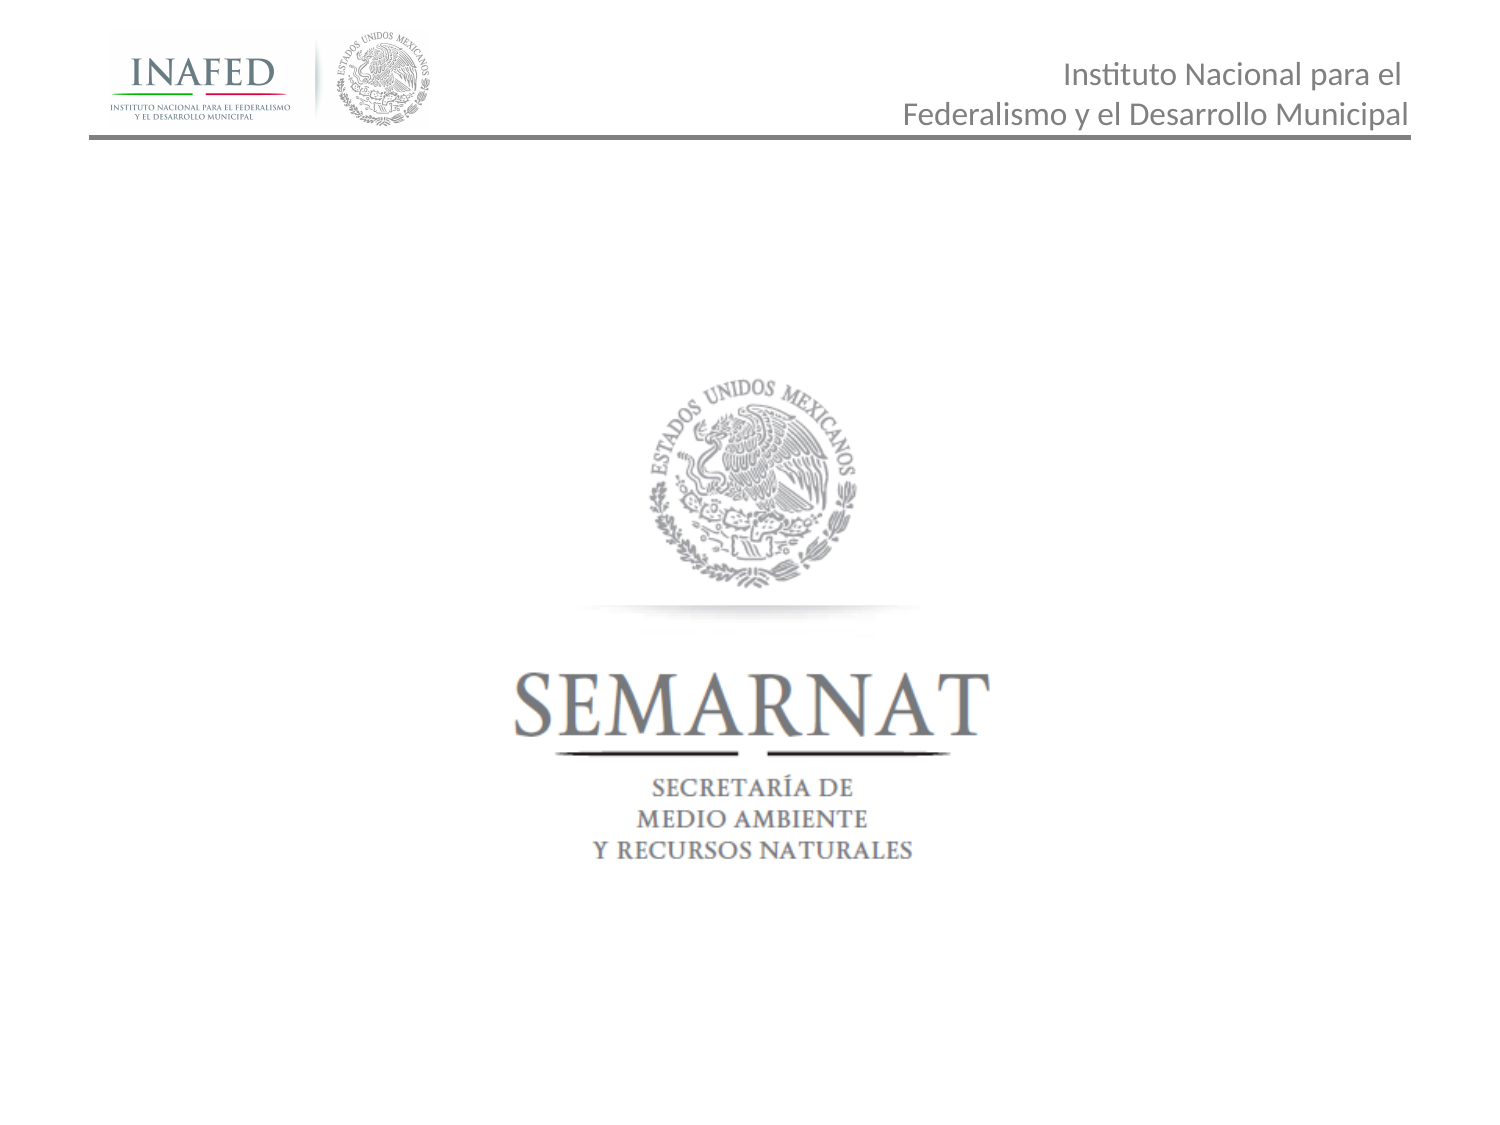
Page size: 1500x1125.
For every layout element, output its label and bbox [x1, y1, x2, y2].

picture [110, 30, 430, 128]
picture [473, 349, 1026, 870]
